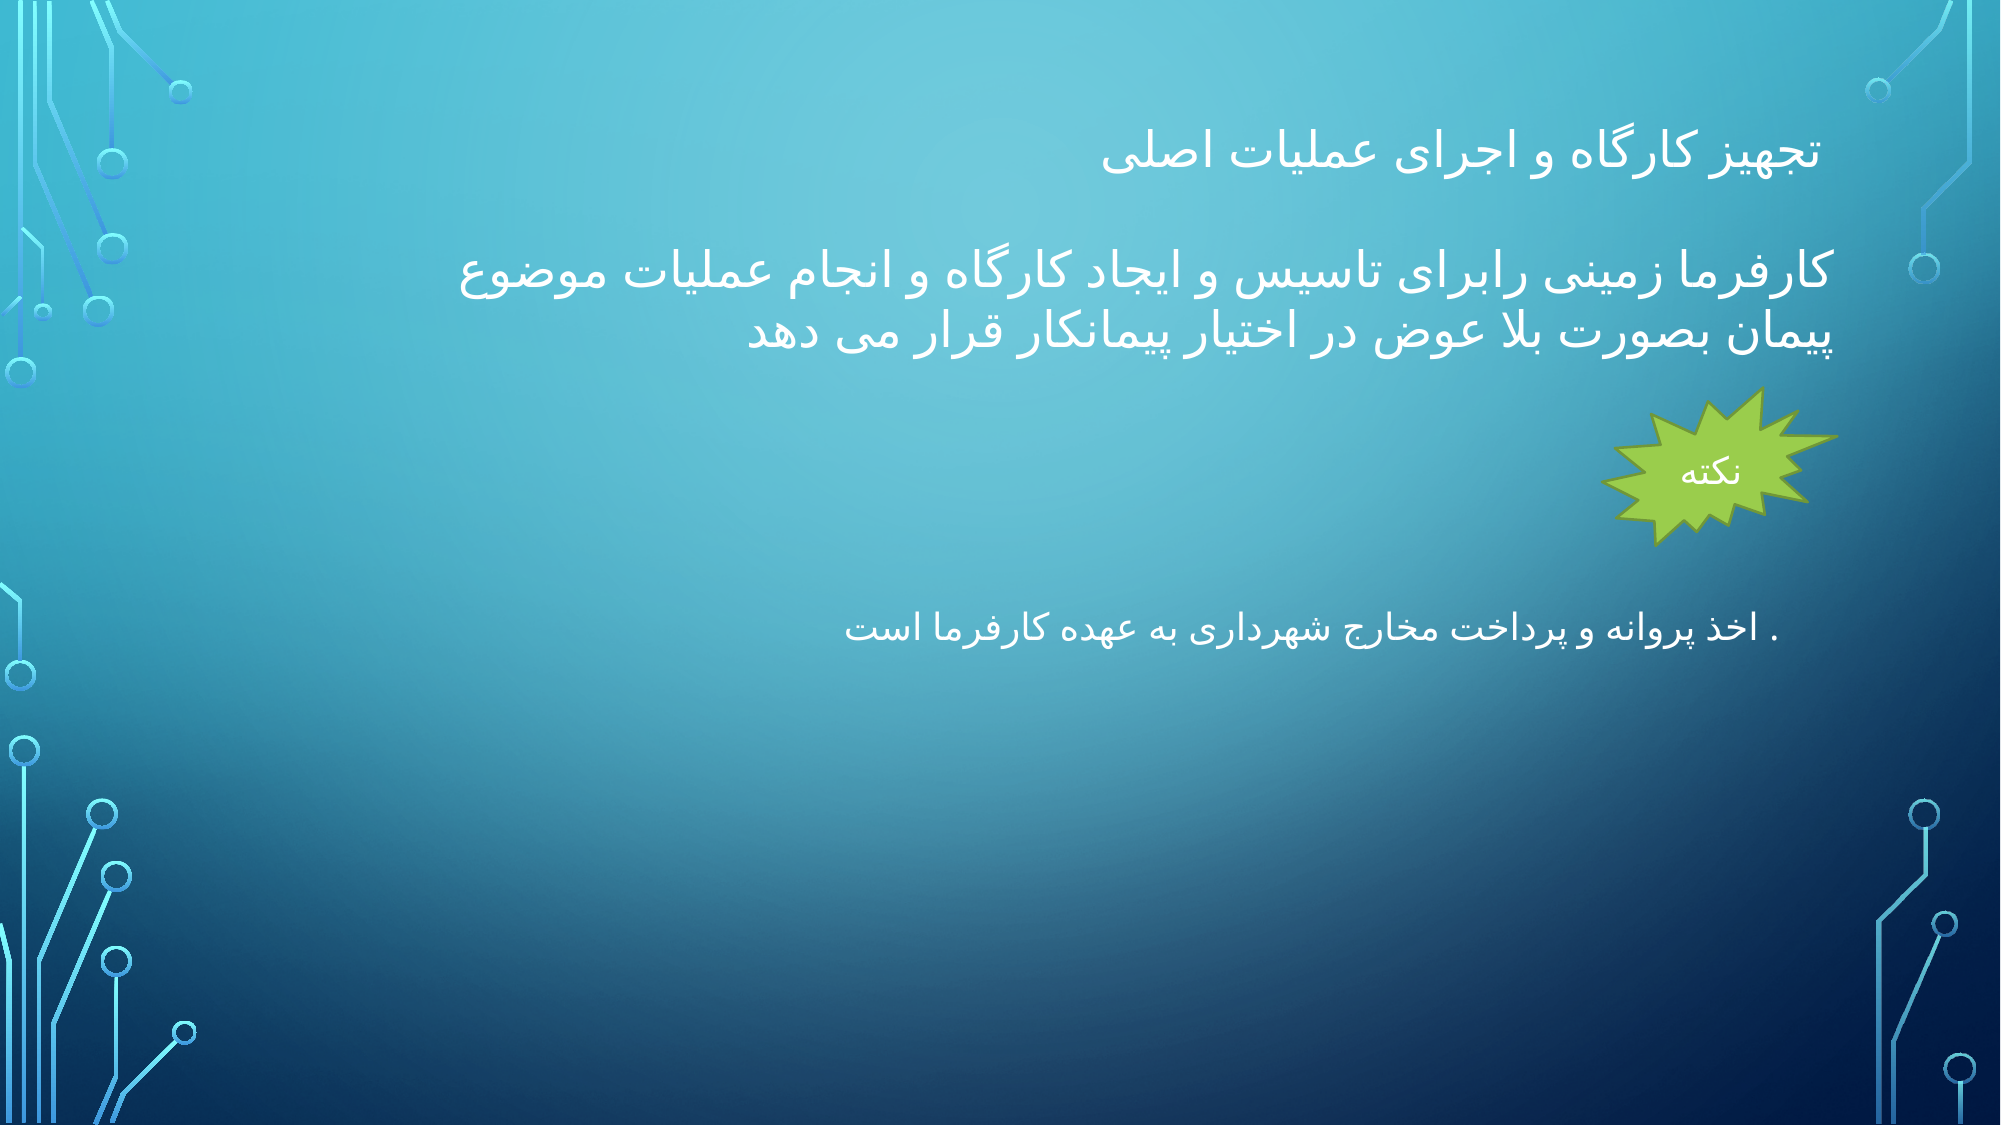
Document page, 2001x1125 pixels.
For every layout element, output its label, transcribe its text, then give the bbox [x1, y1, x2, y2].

text_box اخذ پروانه و پرداخت مخارج شهرداری به عهده کارفرما است . [552, 595, 1795, 656]
text_box تجهیز کارگاه و اجرای عملیات اصلی کارفرما زمینی رابرای تاسیس و ایجاد کارگاه و انجام عملیات موضوع پیمان بصورت بلا عوض در اختیار پیمانکار قرار می دهد [329, 110, 1851, 366]
text_box نکته [1600, 386, 1839, 548]
